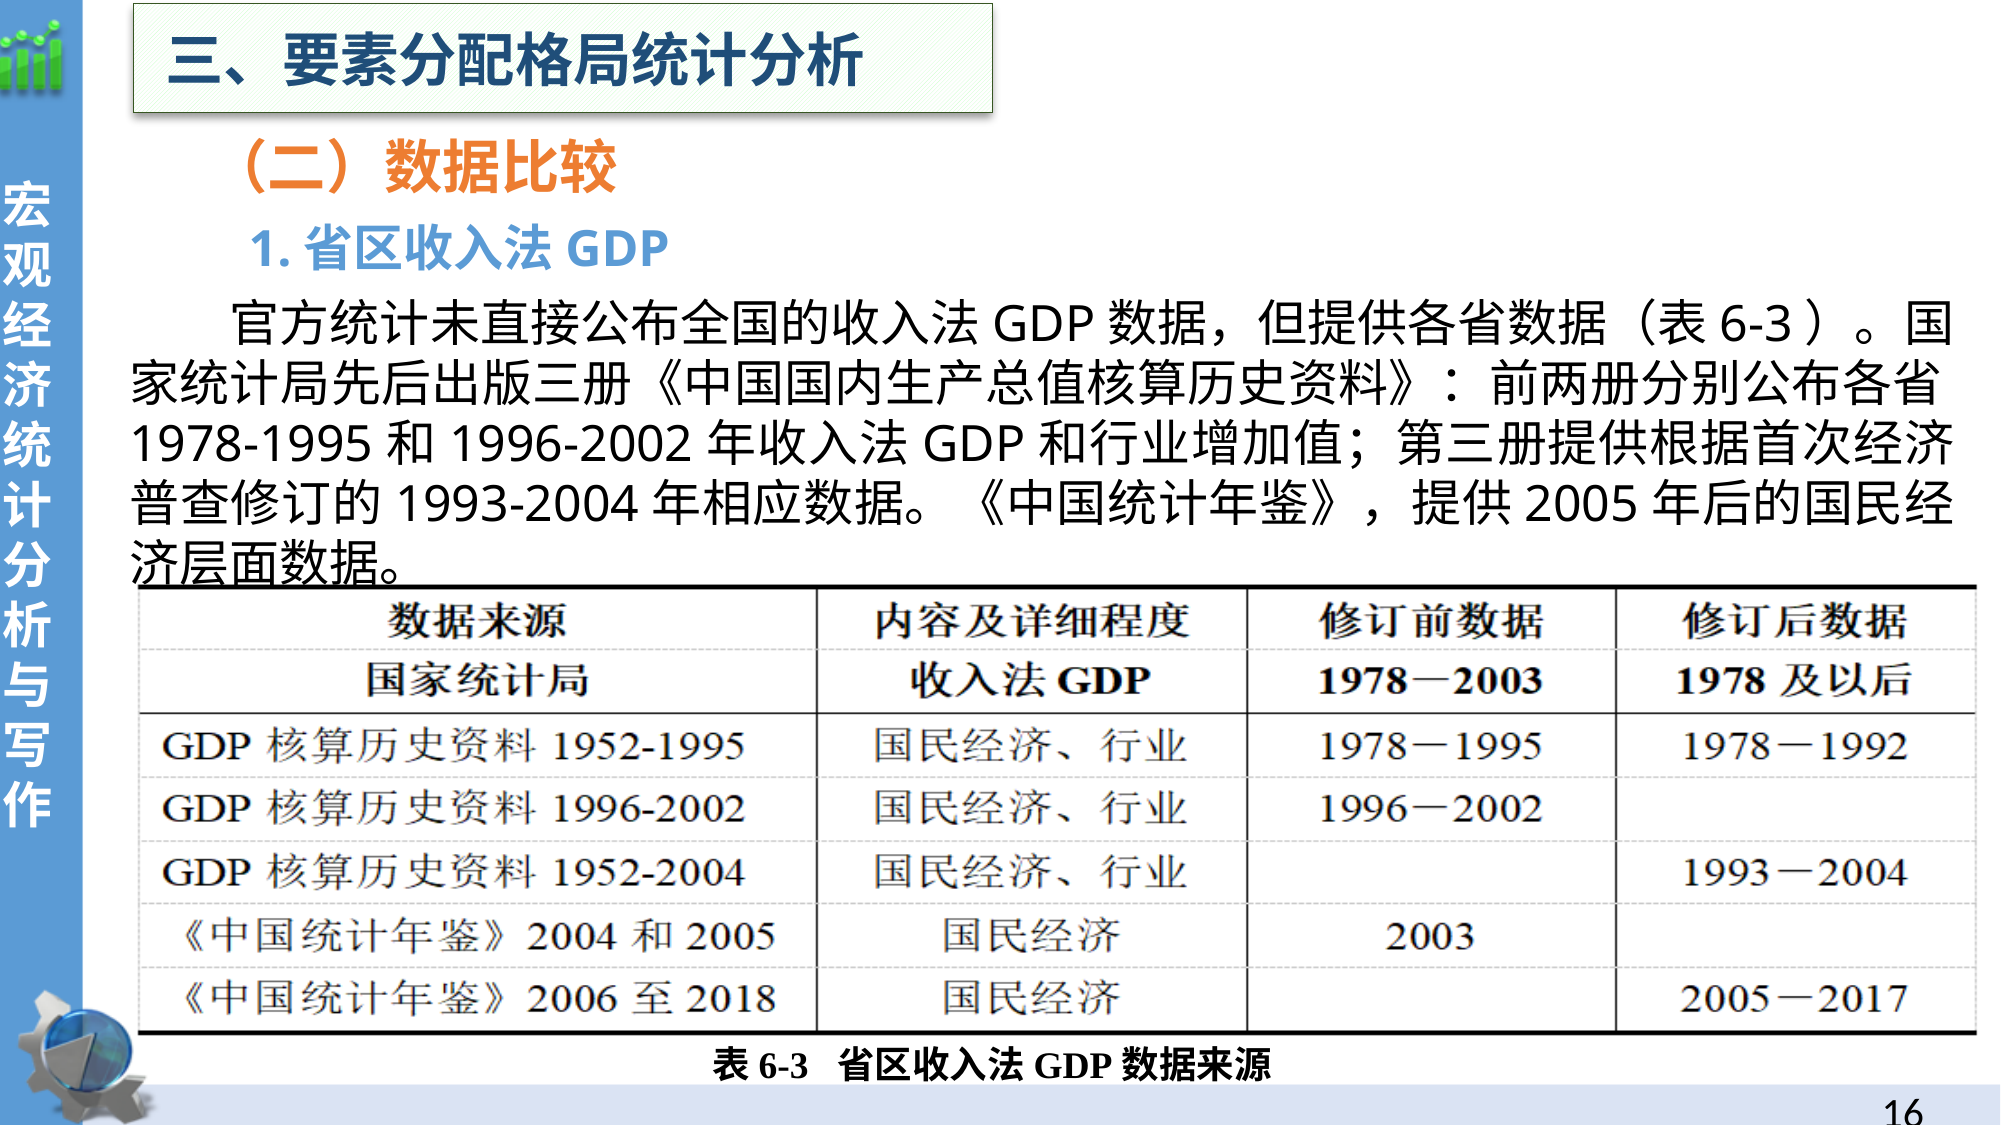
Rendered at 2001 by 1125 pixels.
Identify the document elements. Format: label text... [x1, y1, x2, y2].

picture [0, 0, 2001, 1125]
text_box 1.省区收入法GDP 官方统计未直接公布全国的收入法GDP数据，但提供各省数据（表6-3）。国家统计局先后出版三册《中国国内生产总值核算历史资料》：前两册分别公布各省1978-1995和1996-2002年收入法GDP和行业增加值；第三册提供根据首次经济普查修订的1993-2004年相应数据。《中国统计年鉴》，提供2005年后的国民经济层面数据。 [114, 179, 1970, 599]
text_box （二）数据比较 [153, 88, 1916, 179]
text_box 宏观经济统计分析与写作 [0, 116, 70, 891]
text_box 三、要素分配格局统计分析 [133, 3, 992, 113]
text_box 15 [1786, 1085, 1940, 1125]
text_box 表6-3 省区收入法GDP数据来源 [484, 1037, 1499, 1093]
